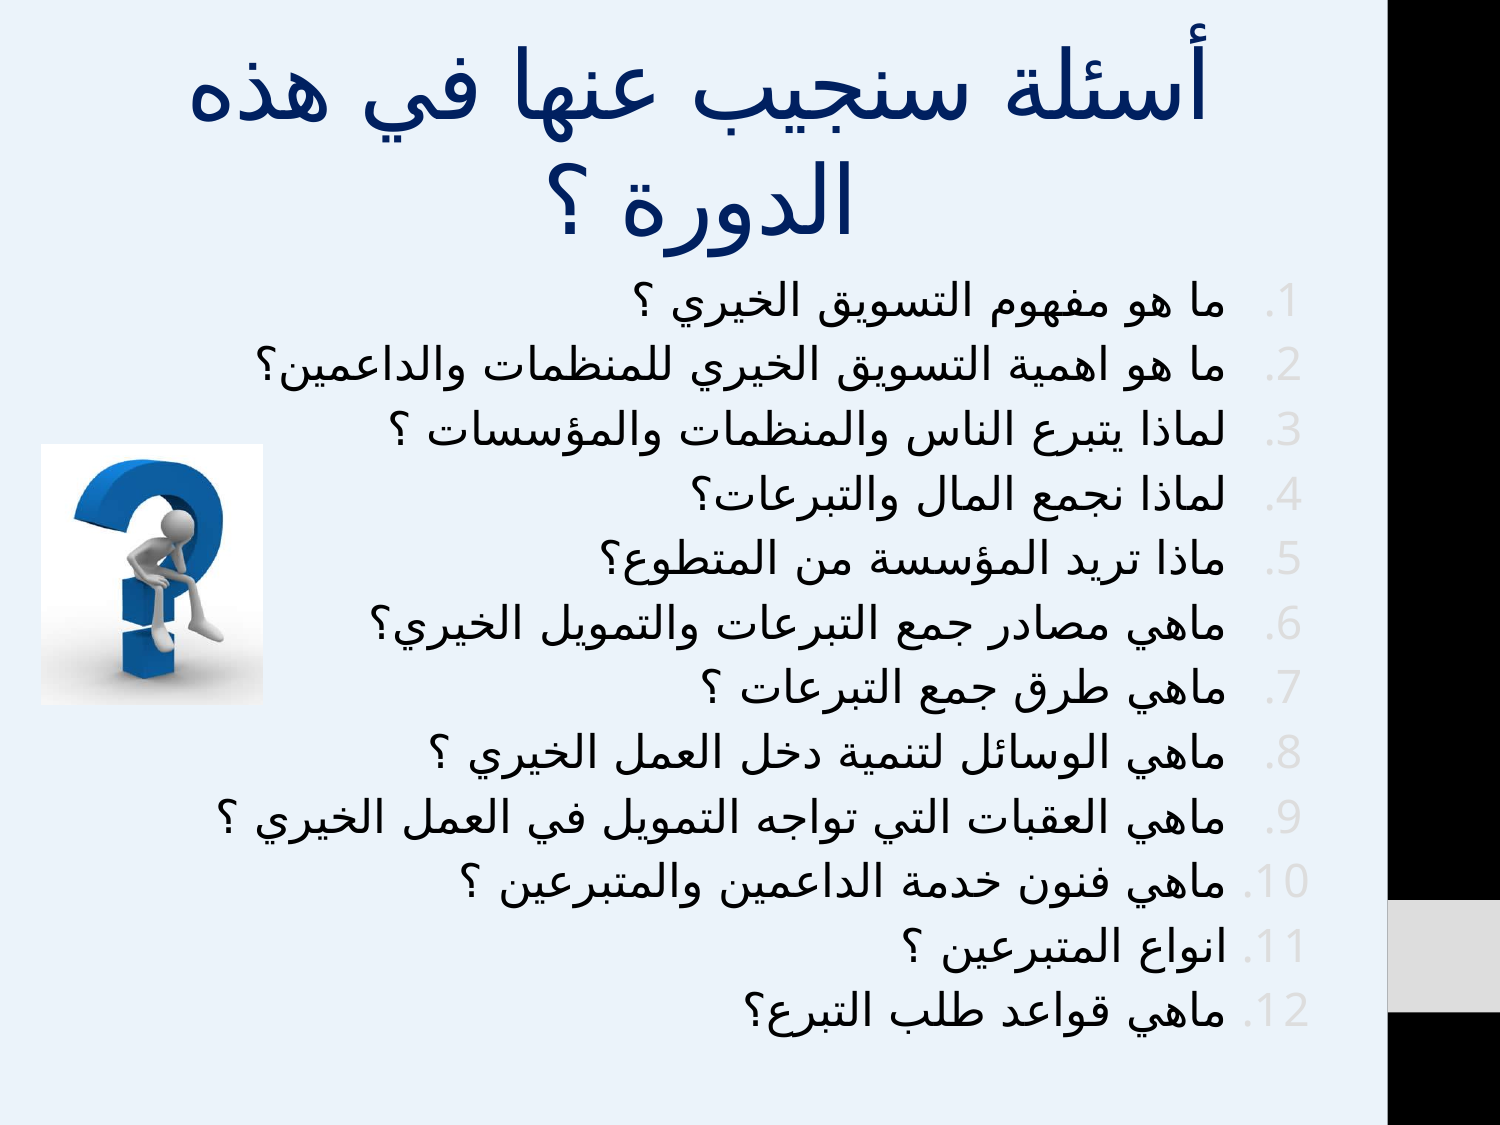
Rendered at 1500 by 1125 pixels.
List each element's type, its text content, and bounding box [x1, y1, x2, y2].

title أسئلة سنجيب عنها في هذه الدورة ؟ [75, 45, 1325, 233]
picture [40, 443, 264, 705]
list ما هو مفهوم التسويق الخيري ؟ ما هو اهمية التسويق الخيري للمنظمات والداعمين؟ لماذا يتبرع الناس والمنظمات والمؤسسات ؟ لماذا نجمع المال والتبرعات؟ ماذا تريد المؤسسة من المتطوع؟ ماهي مصادر جمع التبرعات والتمويل الخيري؟ ماهي طرق جمع التبرعات ؟ ماهي الوسائل لتنمية دخل العمل الخيري ؟ ماهي العقبات التي تواجه التمويل في العمل الخيري ؟ ماهي فنون خدمة الداعمين والمتبرعين ؟ انواع المتبرعين ؟ ماهي قواعد طلب التبرع؟ [75, 262, 1325, 1050]
